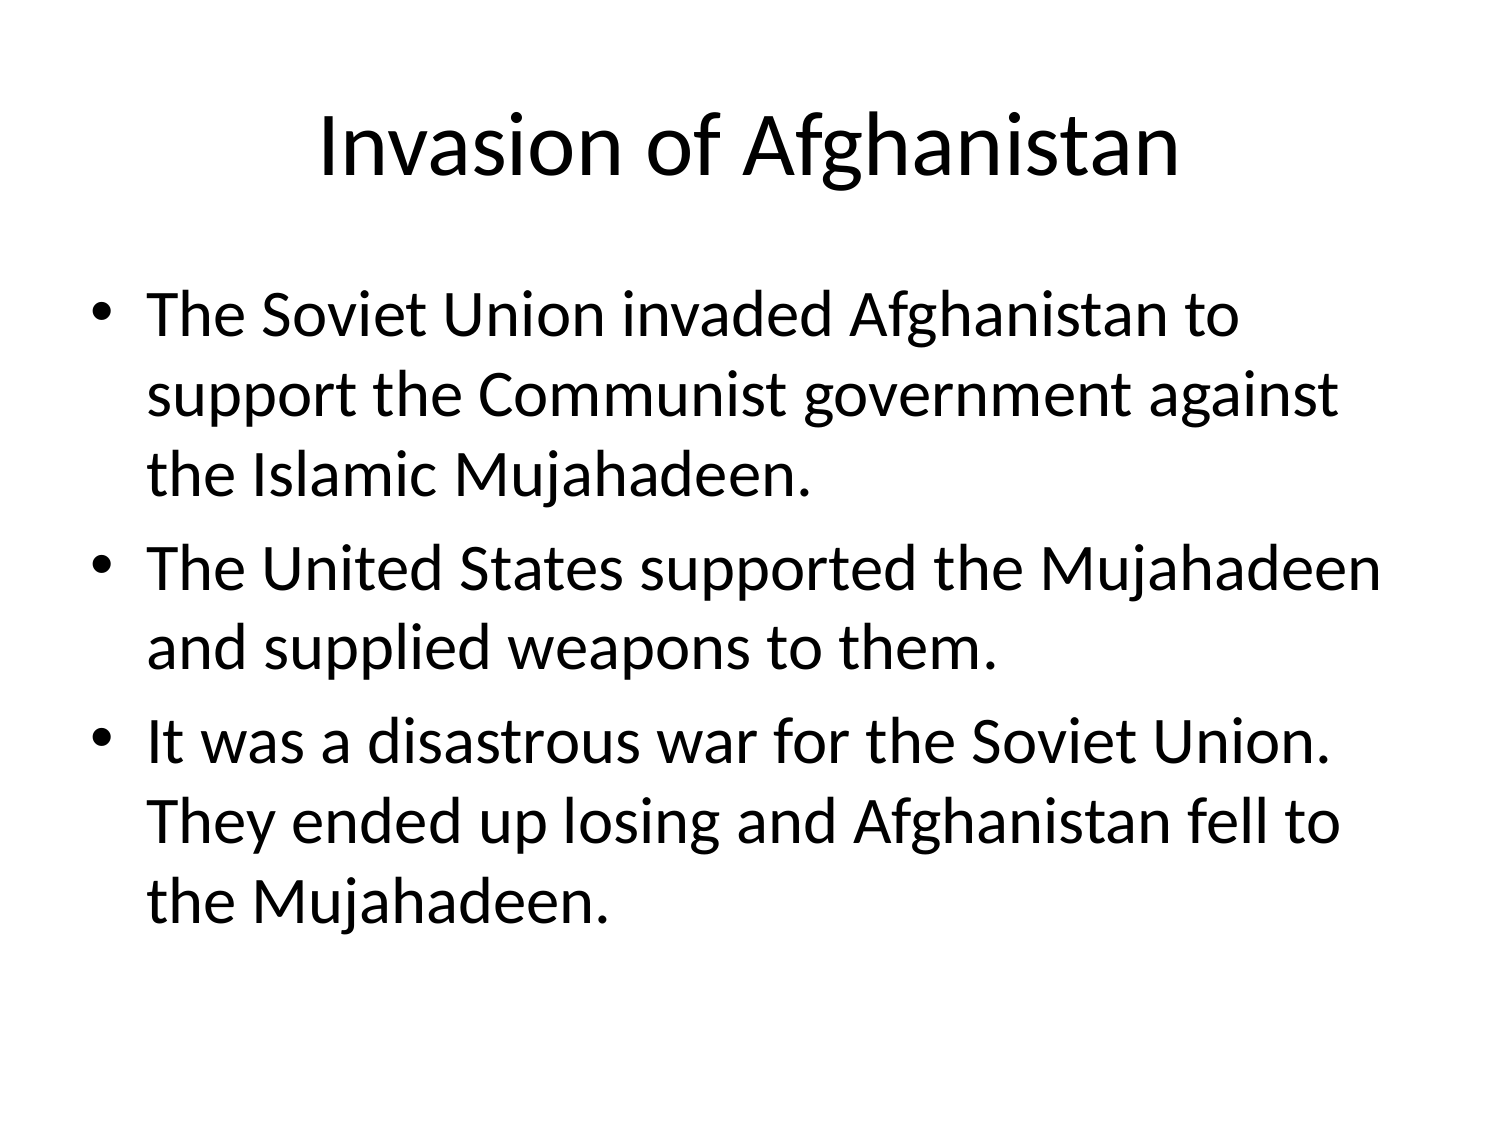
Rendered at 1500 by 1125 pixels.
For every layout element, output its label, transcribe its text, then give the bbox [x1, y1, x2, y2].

list The Soviet Union invaded Afghanistan to support the Communist government against the Islamic Mujahadeen. The United States supported the Mujahadeen and supplied weapons to them. It was a disastrous war for the Soviet Union. They ended up losing and Afghanistan fell to the Mujahadeen. [75, 262, 1425, 1005]
title Invasion of Afghanistan [75, 45, 1425, 233]
